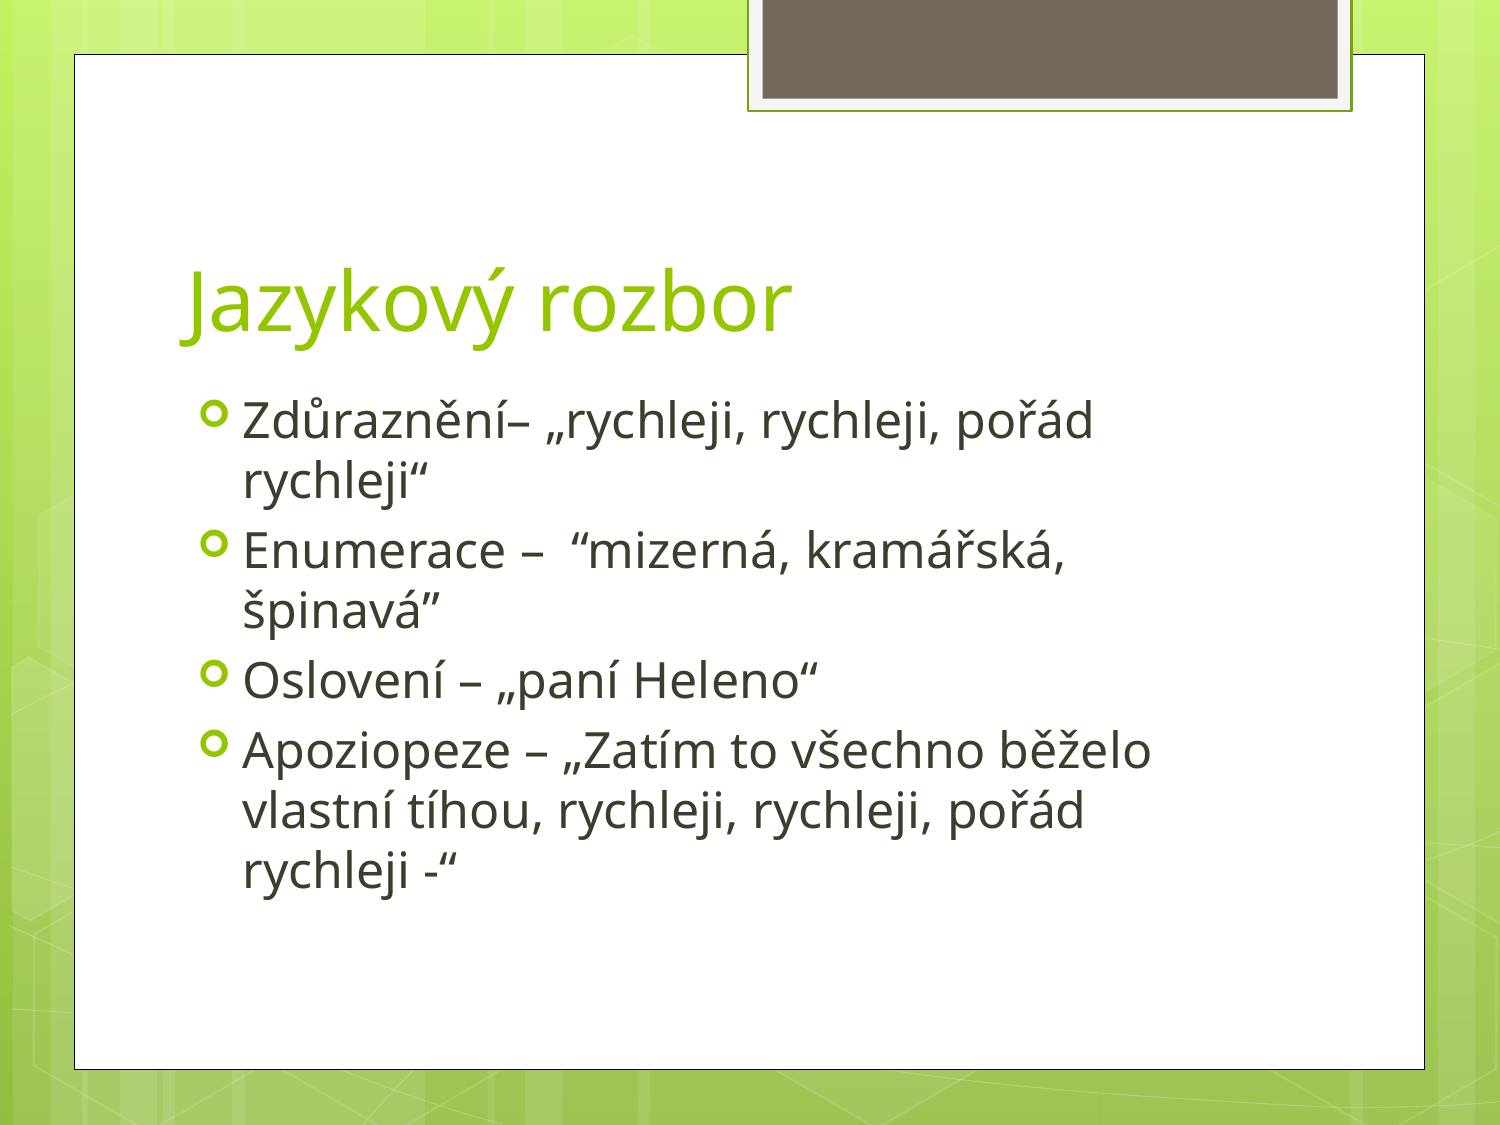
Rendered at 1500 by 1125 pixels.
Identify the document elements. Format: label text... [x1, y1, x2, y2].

list Zdůraznění– „rychleji, rychleji, pořád rychleji“ Enumerace – “mizerná, kramářská, špinavá” Oslovení – „paní Heleno“ Apoziopeze – „Zatím to všechno běželo vlastní tíhou, rychleji, rychleji, pořád rychleji -“ [171, 381, 1283, 957]
title Jazykový rozbor [171, 168, 1324, 357]
